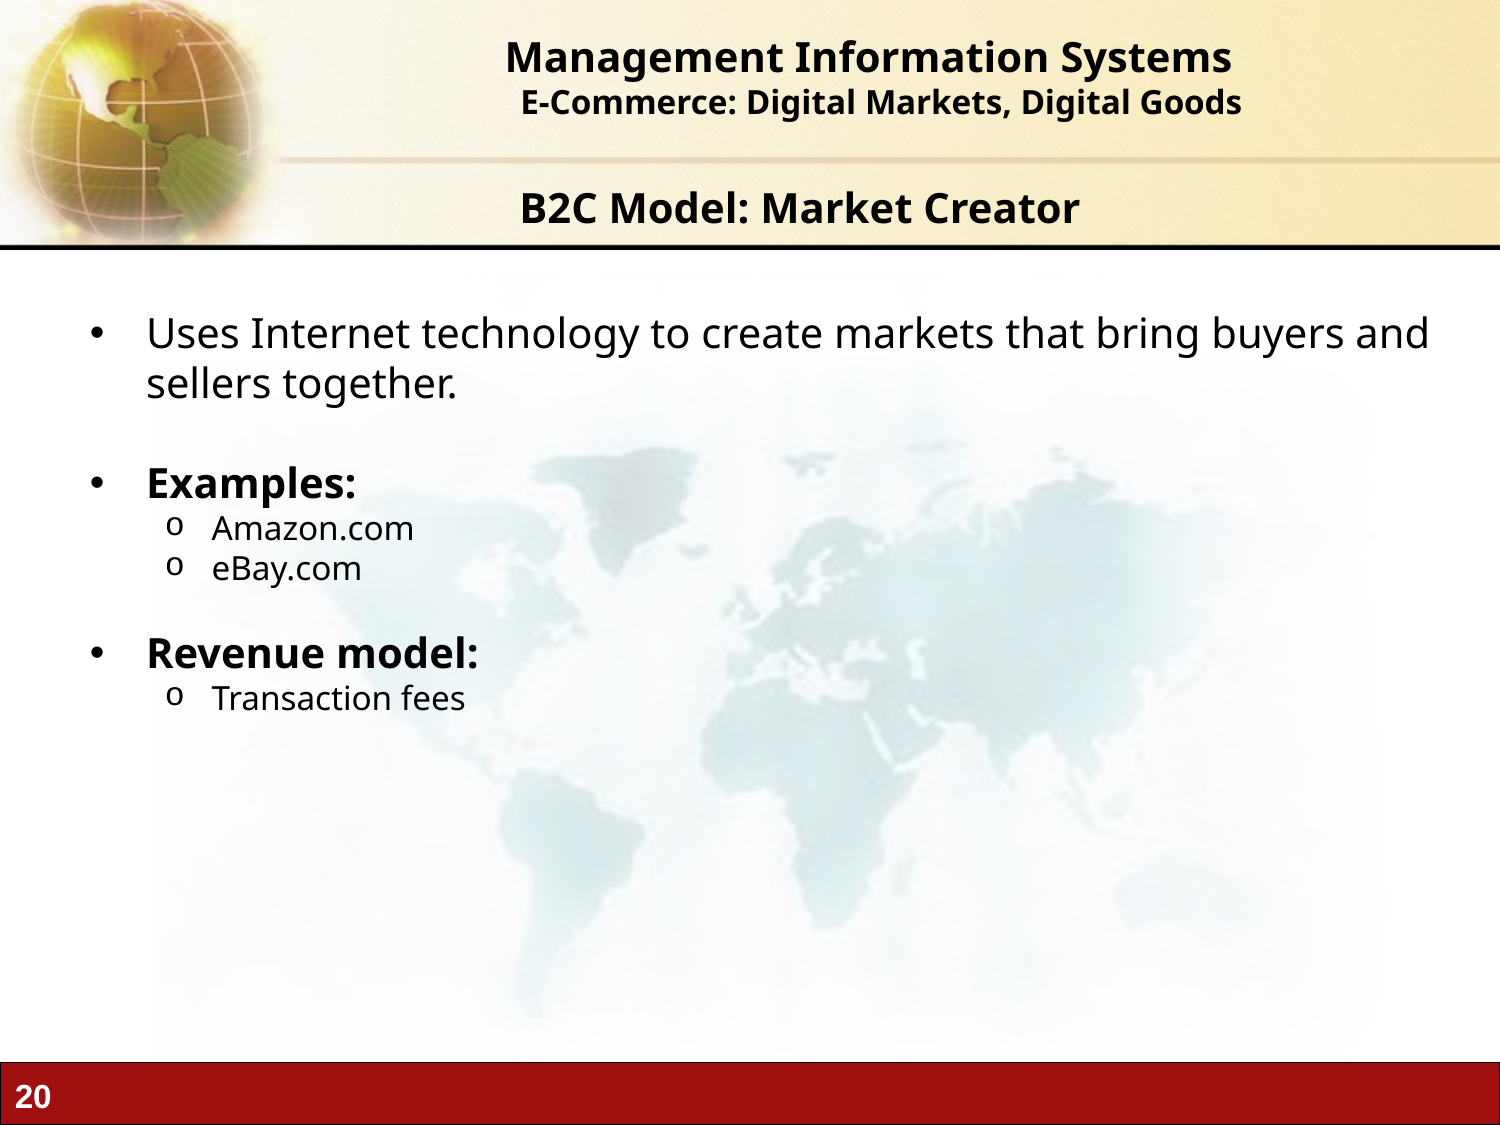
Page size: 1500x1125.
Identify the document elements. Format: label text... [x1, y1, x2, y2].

text_box Management Information Systems E-Commerce: Digital Markets, Digital Goods [237, 32, 1500, 119]
picture [0, 0, 1500, 1062]
text_box B2C Model: Market Creator [262, 174, 1338, 240]
text_box Uses Internet technology to create markets that bring buyers and sellers together. Examples: Amazon.com eBay.com Revenue model: Transaction fees [75, 299, 1450, 1025]
